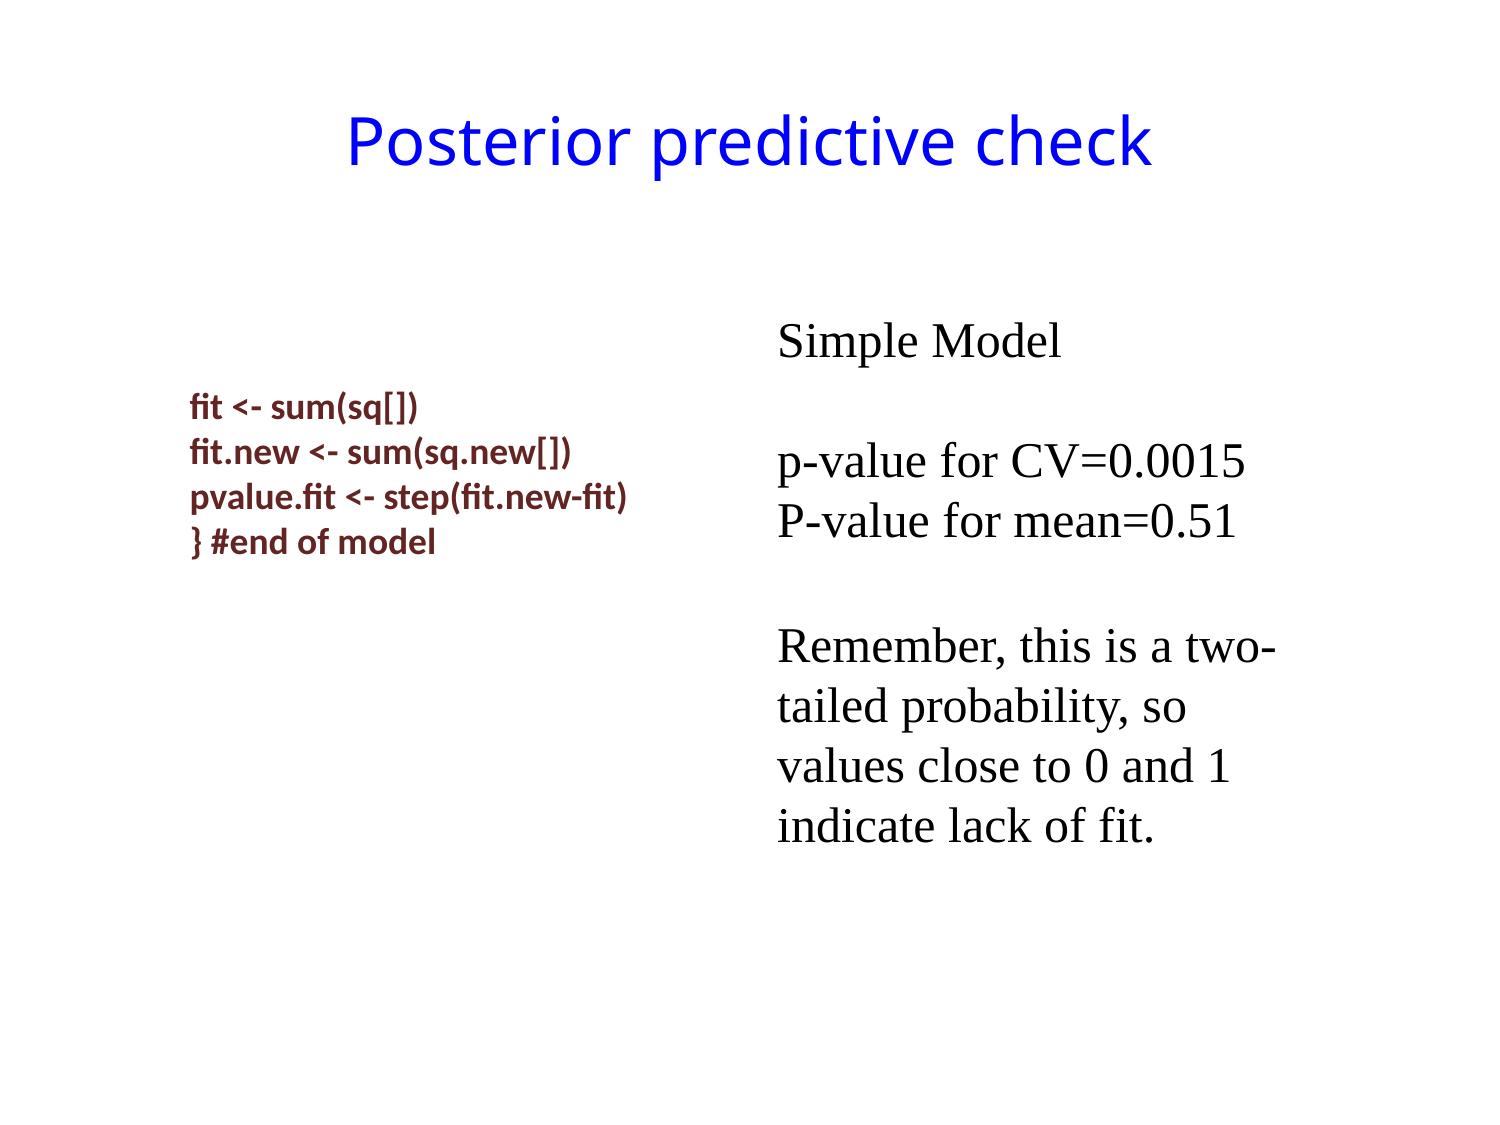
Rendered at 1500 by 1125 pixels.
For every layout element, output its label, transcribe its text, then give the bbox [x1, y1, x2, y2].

text_box fit <- sum(sq[]) fit.new <- sum(sq.new[]) pvalue.fit <- step(fit.new-fit) } #end of model [174, 374, 925, 570]
text_box Remember, this is a two-tailed probability, so values close to 0 and 1 indicate lack of fit. [762, 604, 1300, 860]
text_box Simple Model p-value for CV=0.0015 P-value for mean=0.51 [762, 299, 1300, 555]
title Posterior predictive check [75, 45, 1425, 233]
